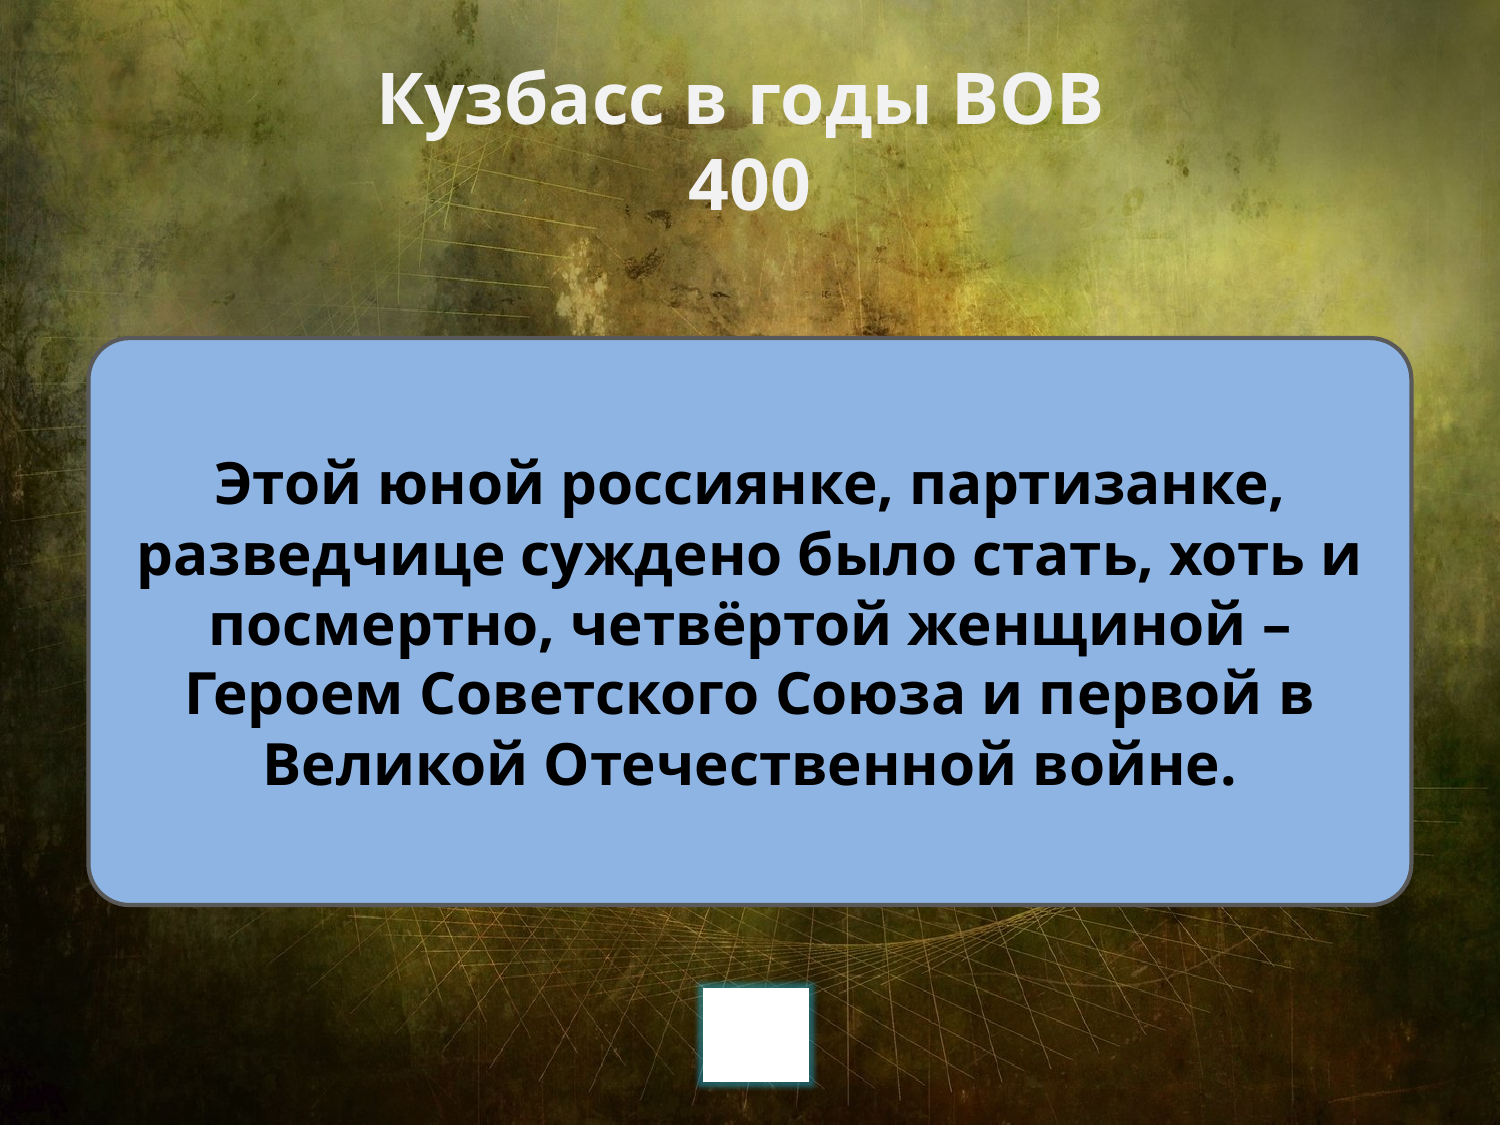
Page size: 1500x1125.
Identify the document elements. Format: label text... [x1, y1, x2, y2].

picture [0, 0, 1500, 1125]
text_box Этой юной россиянке, партизанке, разведчице суждено было стать, хоть и посмертно, четвёртой женщиной – Героем Советского Союза и первой в Великой Отечественной войне. [86, 335, 1414, 908]
text_box [701, 986, 811, 1084]
title Кузбасс в годы ВОВ 400 [75, 45, 1425, 233]
